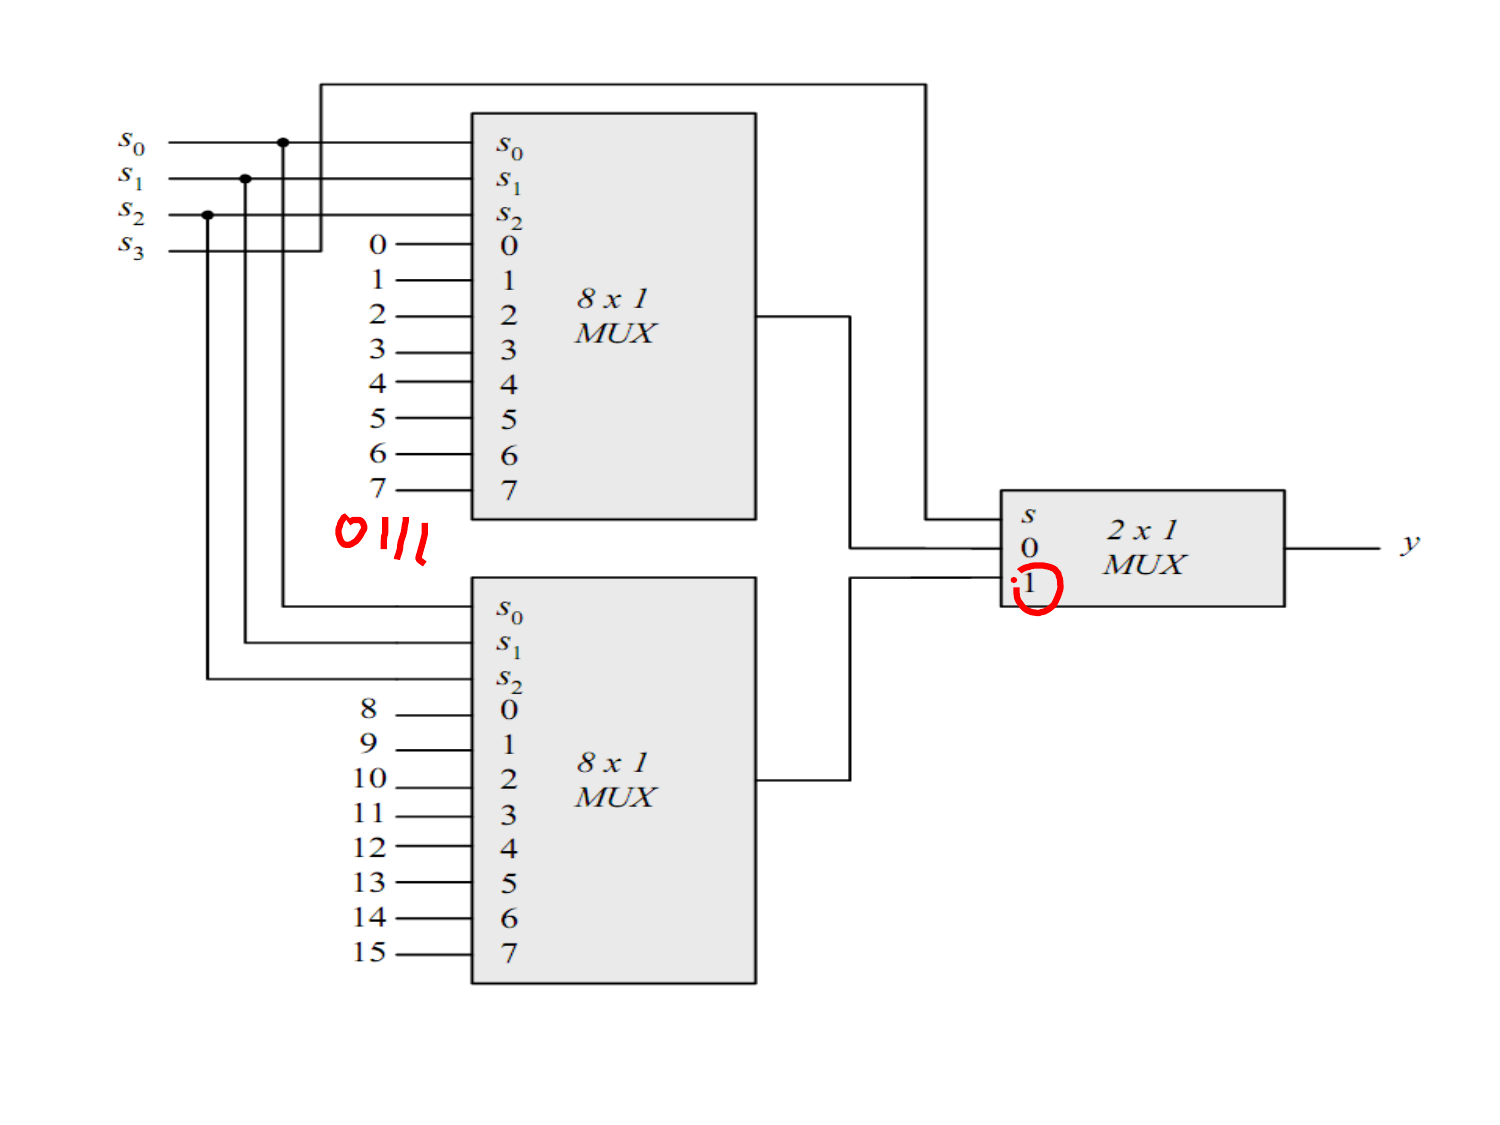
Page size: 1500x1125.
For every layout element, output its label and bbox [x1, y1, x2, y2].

picture [49, 37, 1444, 1013]
